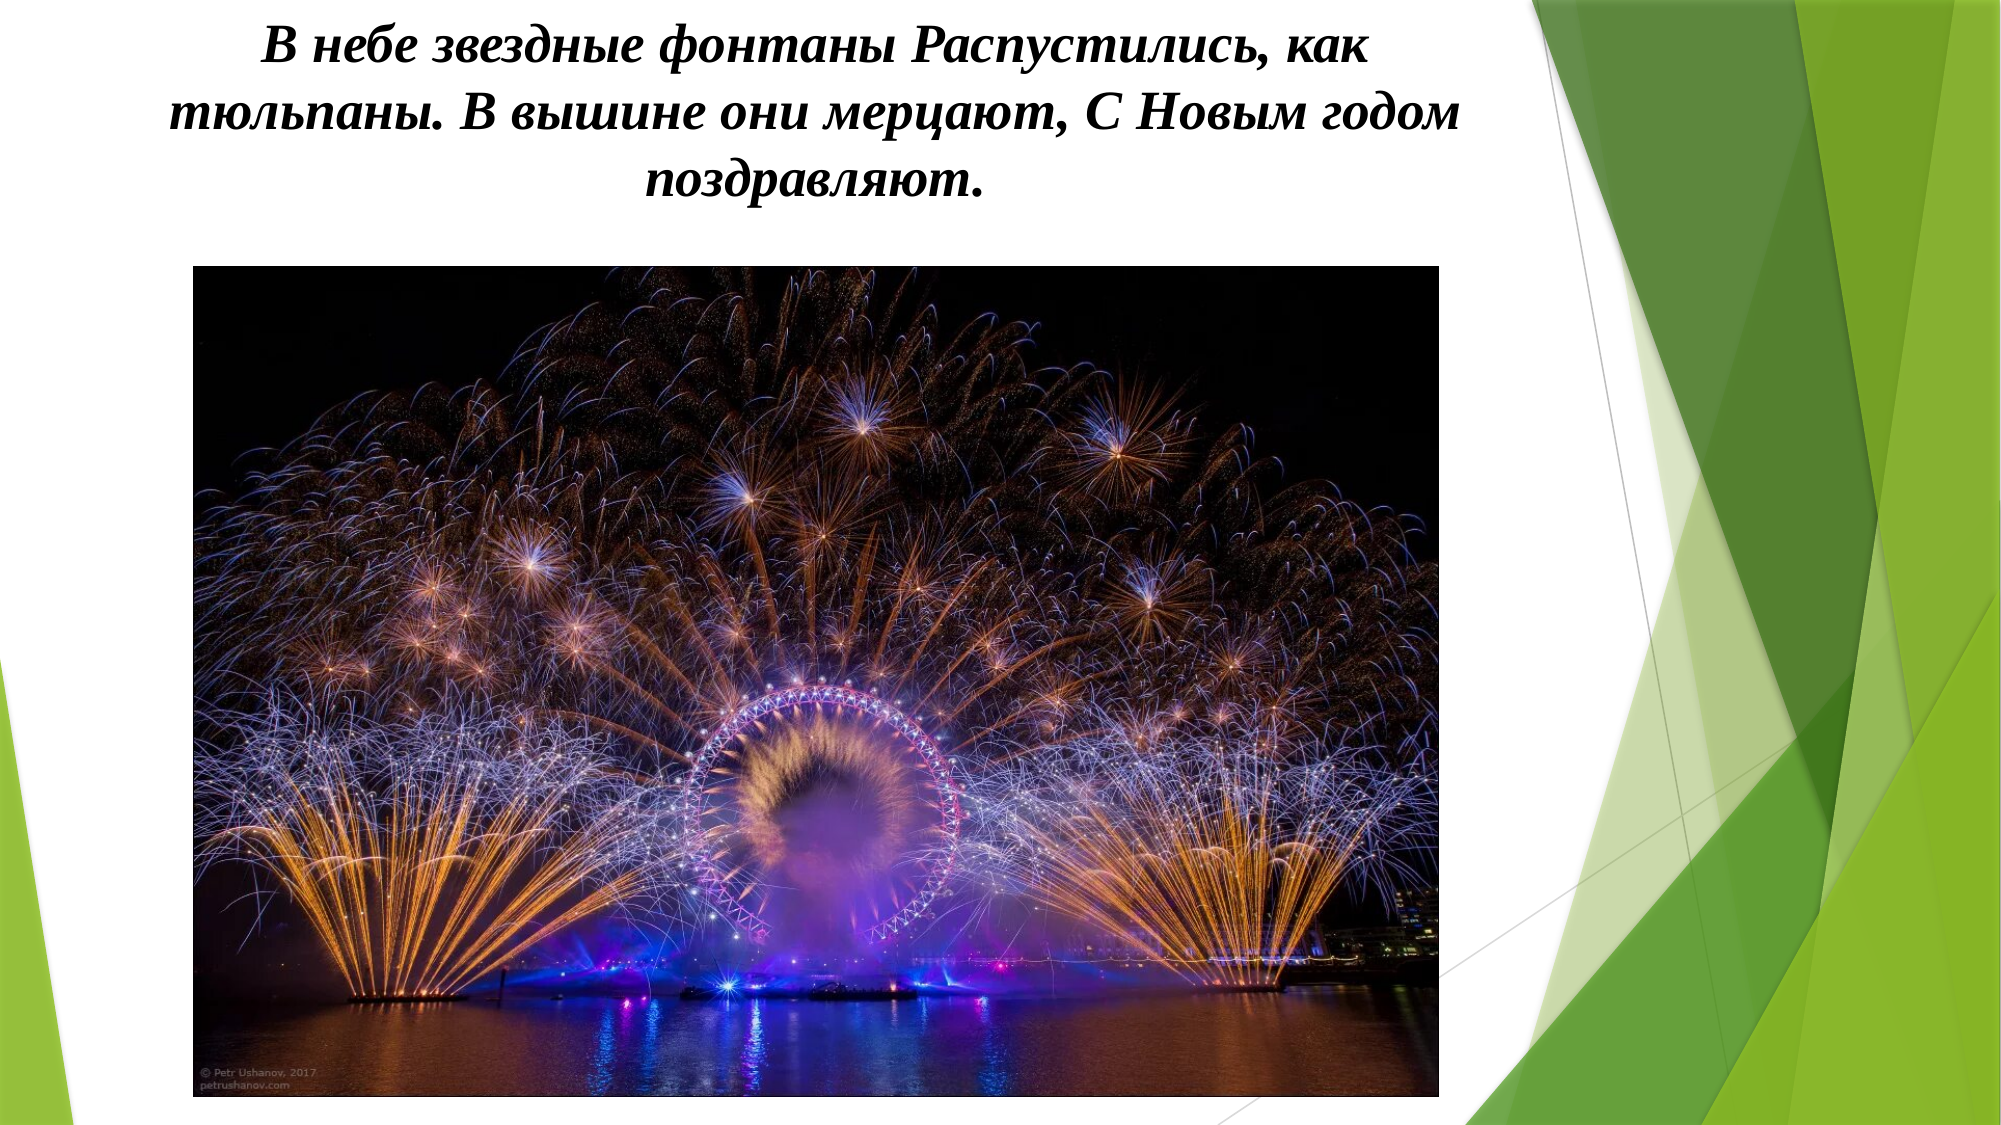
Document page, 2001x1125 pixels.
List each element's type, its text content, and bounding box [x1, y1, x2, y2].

title В небе звездные фонтаны Распустились, как тюльпаны. В вышине они мерцают, С Новым годом поздравляют. [111, 0, 1522, 217]
picture [192, 265, 1440, 1098]
